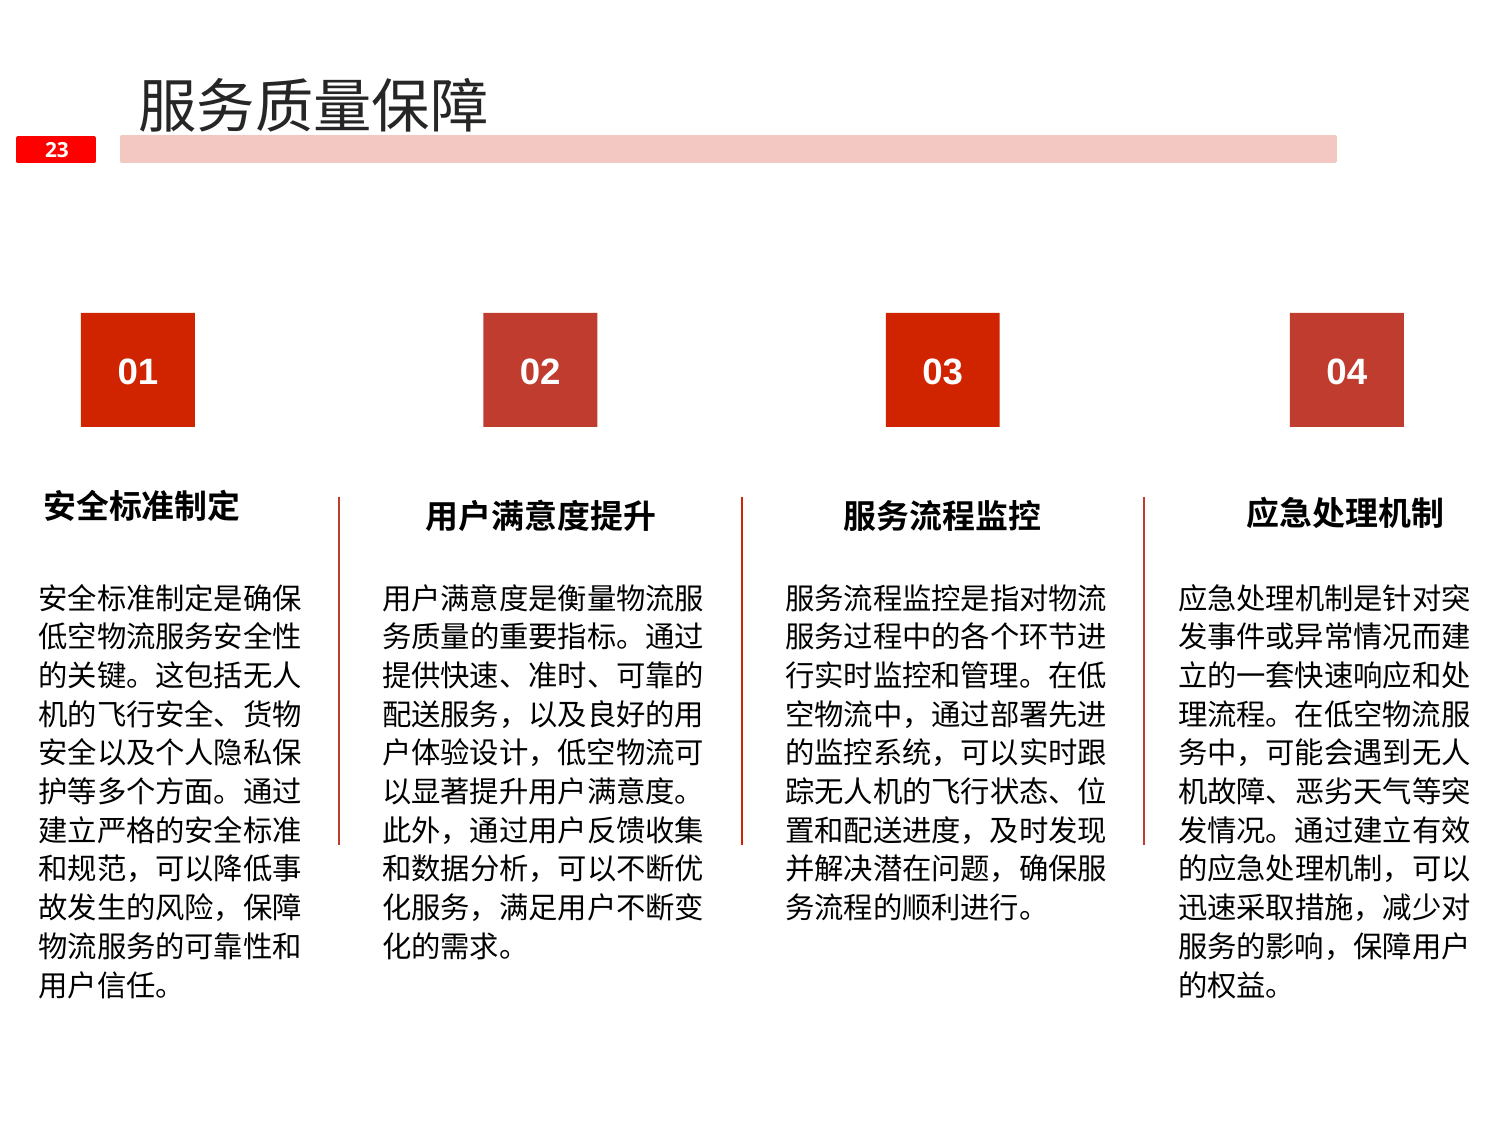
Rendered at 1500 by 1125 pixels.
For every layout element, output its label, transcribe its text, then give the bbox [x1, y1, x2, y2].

text_box 用户满意度提升 [397, 477, 685, 536]
text_box 应急处理机制是针对突发事件或异常情况而建立的一套快速响应和处理流程。在低空物流服务中，可能会遇到无人机故障、恶劣天气等突发情况。通过建立有效的应急处理机制，可以迅速采取措施，减少对服务的影响，保障用户的权益。 [1178, 576, 1473, 909]
text_box 02 [481, 311, 599, 429]
text_box 01 [79, 311, 197, 429]
text_box 应急处理机制 [1202, 474, 1490, 533]
text_box 服务流程监控 [799, 477, 1087, 536]
text_box 用户满意度是衡量物流服务质量的重要指标。通过提供快速、准时、可靠的配送服务，以及良好的用户体验设计，低空物流可以显著提升用户满意度。此外，通过用户反馈收集和数据分析，可以不断优化服务，满足用户不断变化的需求。 [382, 576, 711, 909]
text_box 安全标准制定 [0, 467, 286, 526]
text_box [17, 129, 97, 189]
text_box 安全标准制定是确保低空物流服务安全性的关键。这包括无人机的飞行安全、货物安全以及个人隐私保护等多个方面。通过建立严格的安全标准和规范，可以降低事故发生的风险，保障物流服务的可靠性和用户信任。 [38, 576, 306, 909]
text_box 服务质量保障 [123, 54, 874, 147]
text_box 服务流程监控是指对物流服务过程中的各个环节进行实时监控和管理。在低空物流中，通过部署先进的监控系统，可以实时跟踪无人机的飞行状态、位置和配送进度，及时发现并解决潜在问题，确保服务流程的顺利进行。 [785, 576, 1115, 909]
text_box 04 [1288, 311, 1406, 429]
text_box 03 [884, 311, 1002, 429]
